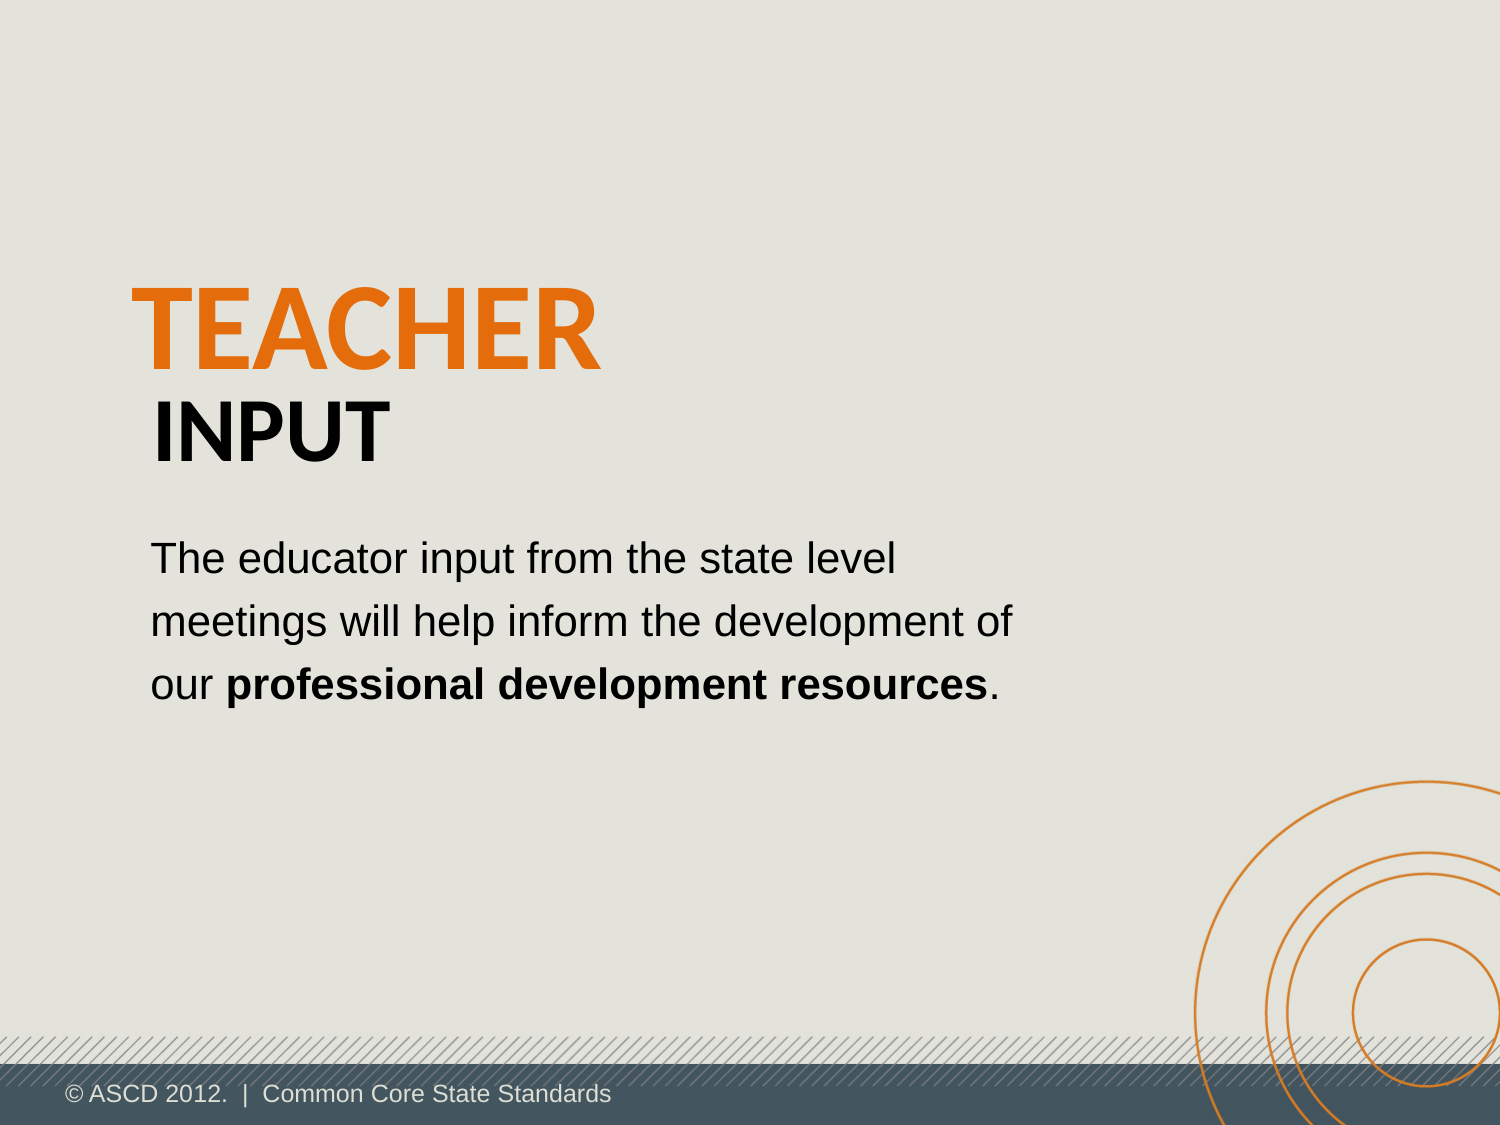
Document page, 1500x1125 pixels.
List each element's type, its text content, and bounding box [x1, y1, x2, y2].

text_box TEACHER [116, 237, 800, 400]
slide_number © ASCD 2012. | Common Core State Standards [50, 1070, 925, 1120]
text_box The educator input from the state level meetings will help inform the development of our professional development resources. [135, 512, 1075, 761]
picture [0, 0, 1500, 1125]
text_box INPUT [137, 362, 979, 453]
